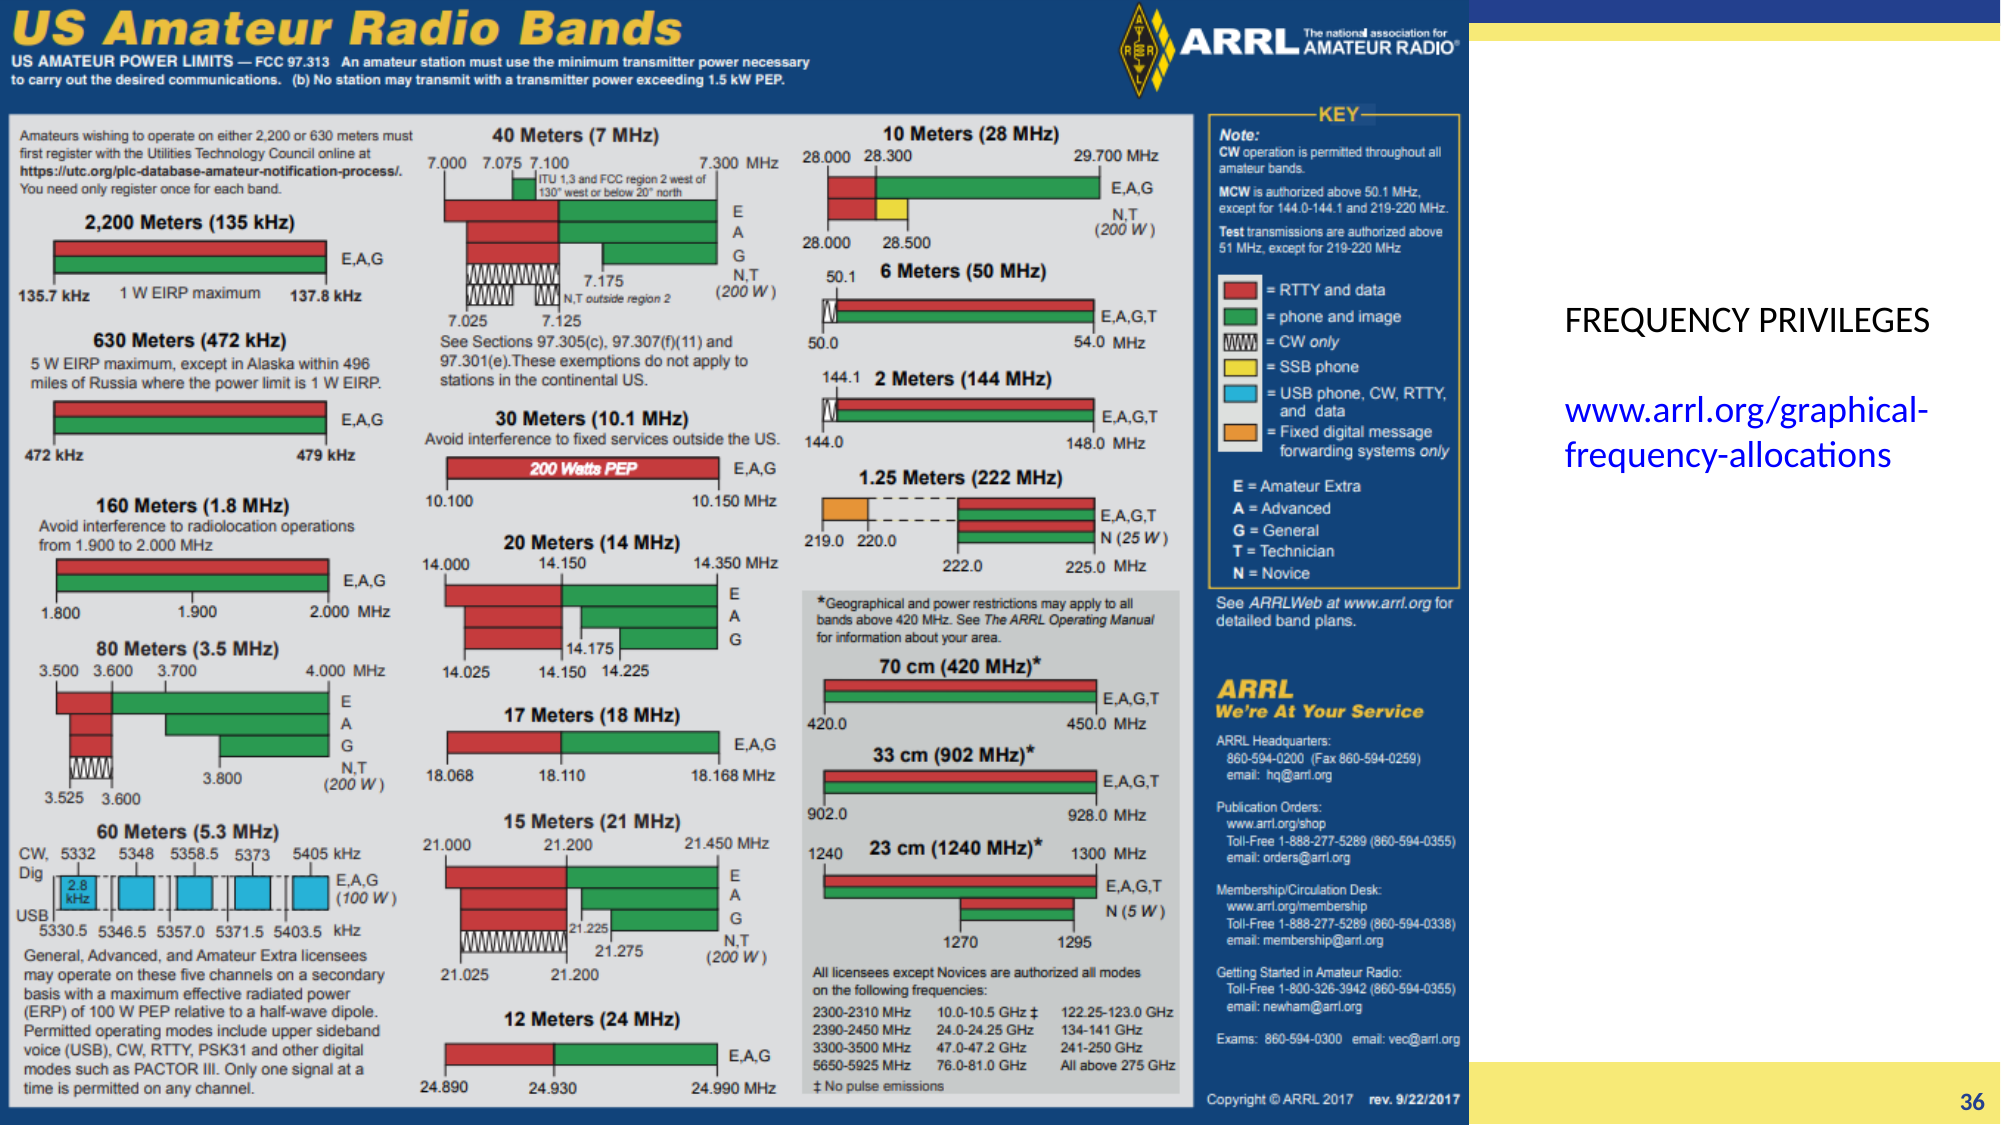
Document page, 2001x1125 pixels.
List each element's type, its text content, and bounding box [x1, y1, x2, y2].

picture [0, 0, 1469, 1125]
text_box FREQUENCY PRIVILEGES www.arrl.org/graphical-frequency-allocations [1550, 287, 1963, 483]
